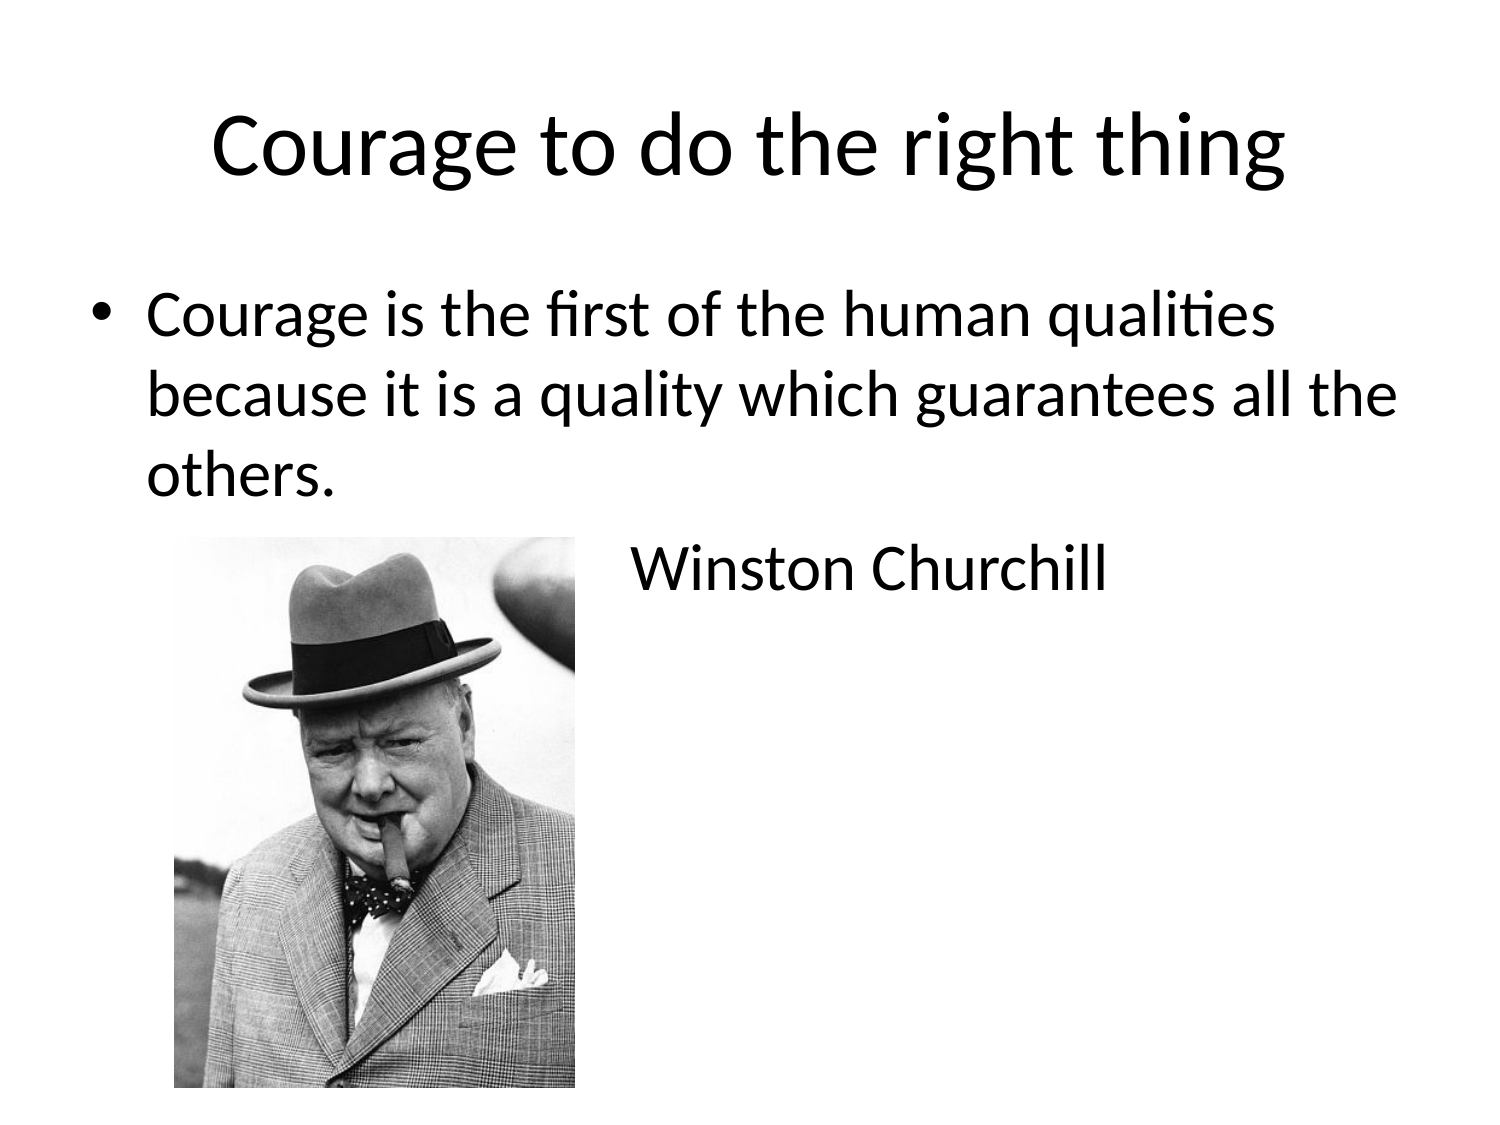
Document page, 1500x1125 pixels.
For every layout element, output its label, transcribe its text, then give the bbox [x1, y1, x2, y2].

title Courage to do the right thing [75, 45, 1425, 233]
list Courage is the first of the human qualities because it is a quality which guarantees all the others. Winston Churchill [75, 262, 1425, 1005]
picture [174, 537, 576, 1088]
